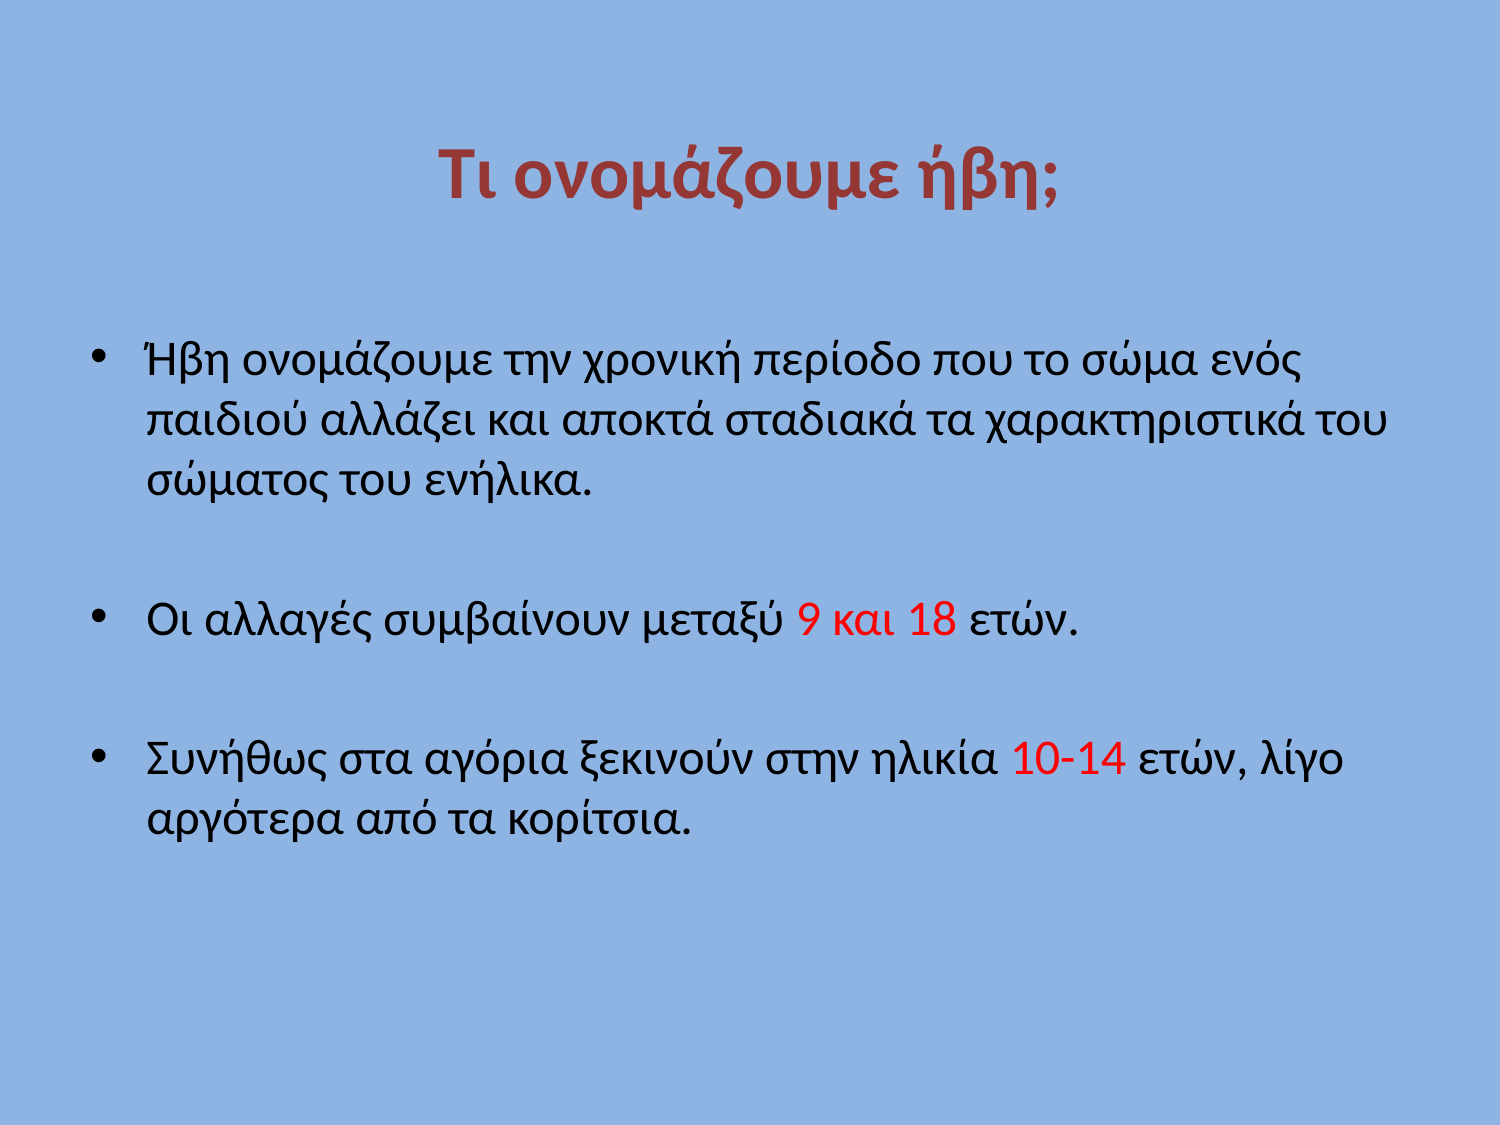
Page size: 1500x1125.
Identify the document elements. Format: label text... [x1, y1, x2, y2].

title Τι ονομάζουμε ήβη; [75, 75, 1425, 263]
list Ήβη ονομάζουμε την χρονική περίοδο που το σώμα ενός παιδιού αλλάζει και αποκτά σταδιακά τα χαρακτηριστικά του σώματος του ενήλικα. Οι αλλαγές συμβαίνουν μεταξύ 9 και 18 ετών. Συνήθως στα αγόρια ξεκινούν στην ηλικία 10-14 ετών, λίγο αργότερα από τα κορίτσια. [75, 317, 1425, 950]
